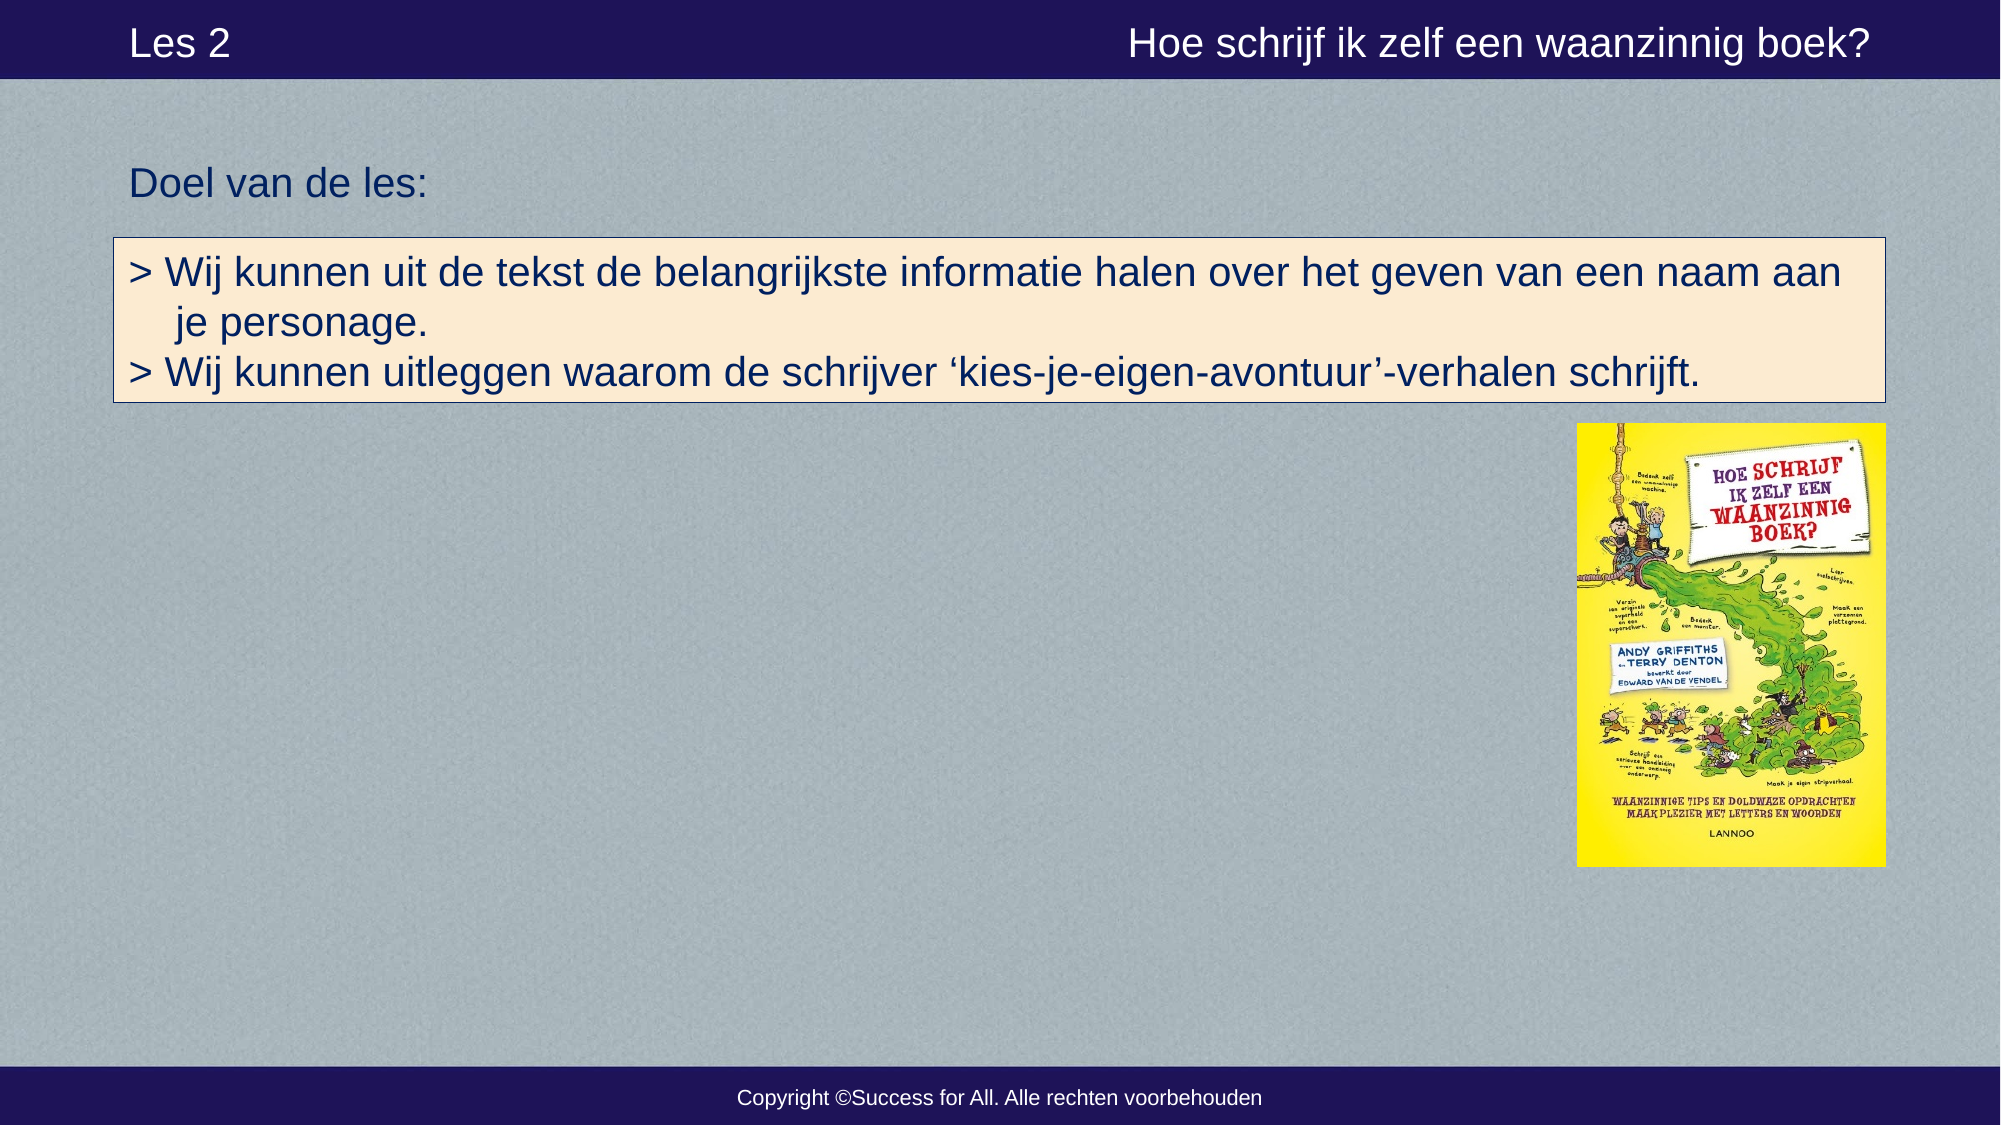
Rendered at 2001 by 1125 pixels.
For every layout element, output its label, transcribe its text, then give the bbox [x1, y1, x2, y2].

text_box Copyright ©Success for All. Alle rechten voorbehouden [0, 1076, 2000, 1125]
text_box Les 2 [114, 8, 354, 73]
text_box > Wij kunnen uit de tekst de belangrijkste informatie halen over het geven van een naam aan je personage. > Wij kunnen uitleggen waarom de schrijver ‘kies-je-eigen-avontuur’-verhalen schrijft. [113, 237, 1886, 403]
picture [0, 0, 2001, 1125]
text_box Doel van de les: [113, 148, 1635, 214]
text_box Hoe schrijf ik zelf een waanzinnig boek? [999, 8, 1886, 73]
